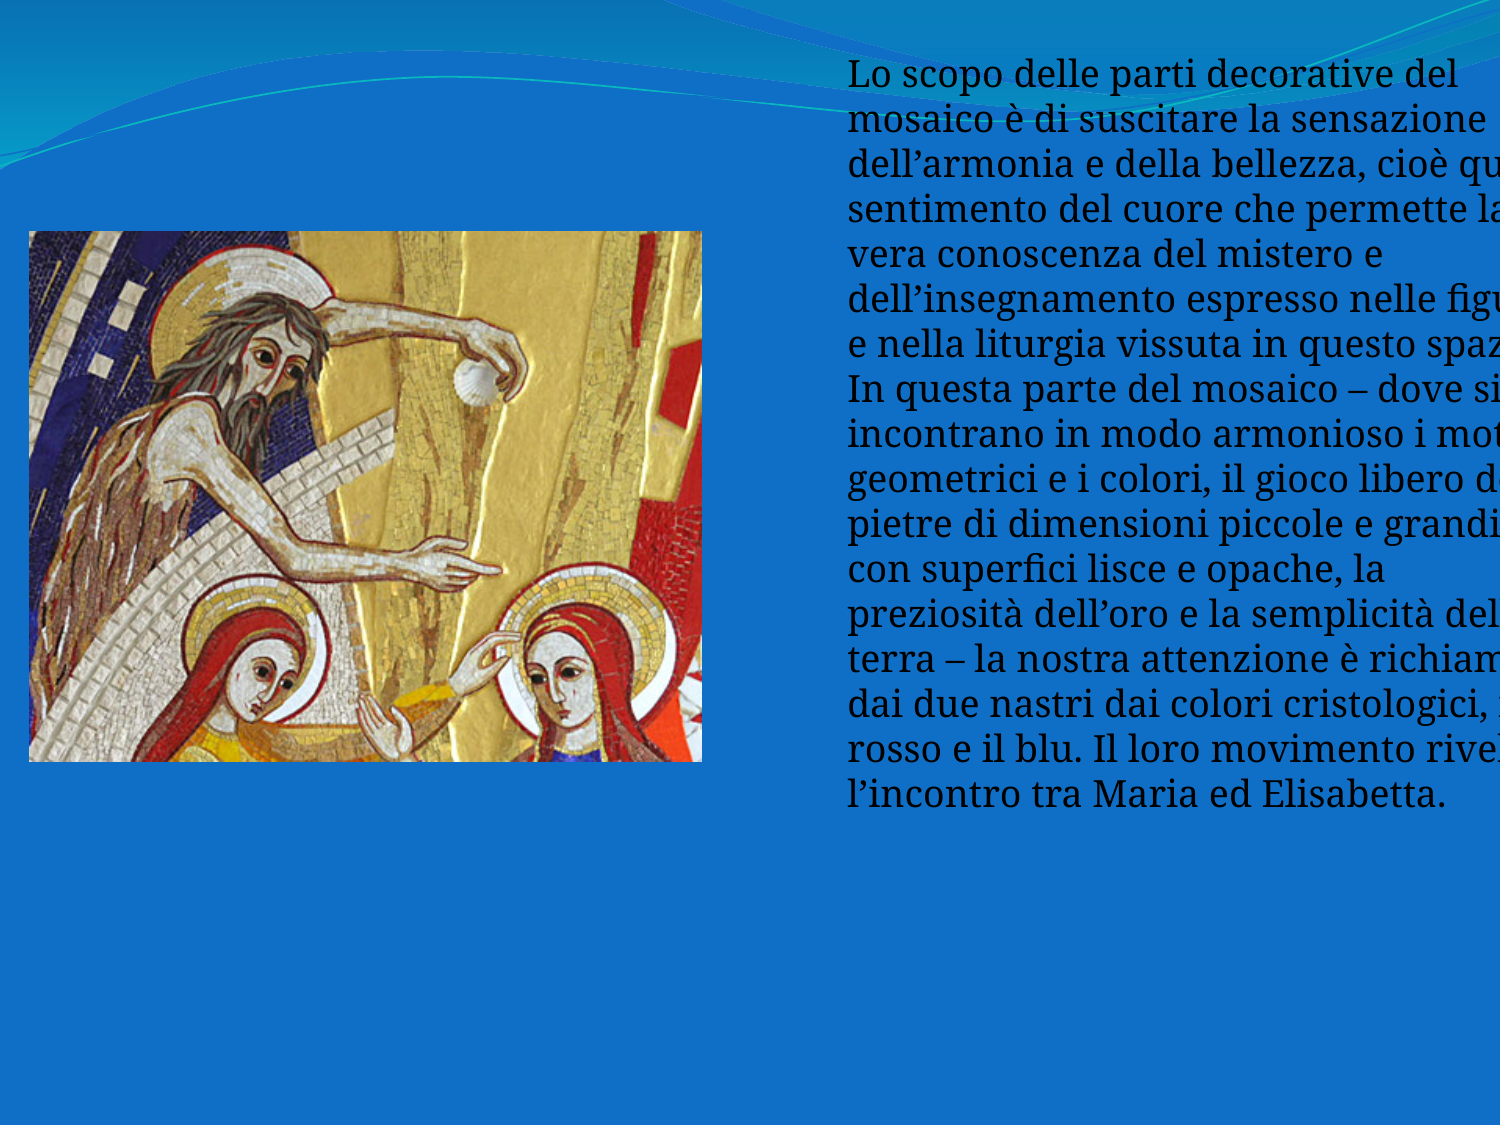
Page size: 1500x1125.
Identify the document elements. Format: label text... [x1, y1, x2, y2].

picture [29, 231, 702, 762]
text_box Lo scopo delle parti decorative del mosaico è di suscitare la sensazione dell’armonia e della bellezza, cioè quel sentimento del cuore che permette la vera conoscenza del mistero e dell’insegnamento espresso nelle figure e nella liturgia vissuta in questo spazio. In questa parte del mosaico – dove si incontrano in modo armonioso i motivi geometrici e i colori, il gioco libero delle pietre di dimensioni piccole e grandi, con superfici lisce e opache, la preziosità dell’oro e la semplicità della terra – la nostra attenzione è richiamata dai due nastri dai colori cristologici, il rosso e il blu. Il loro movimento rivela l’incontro tra Maria ed Elisabetta. [832, 42, 1500, 868]
